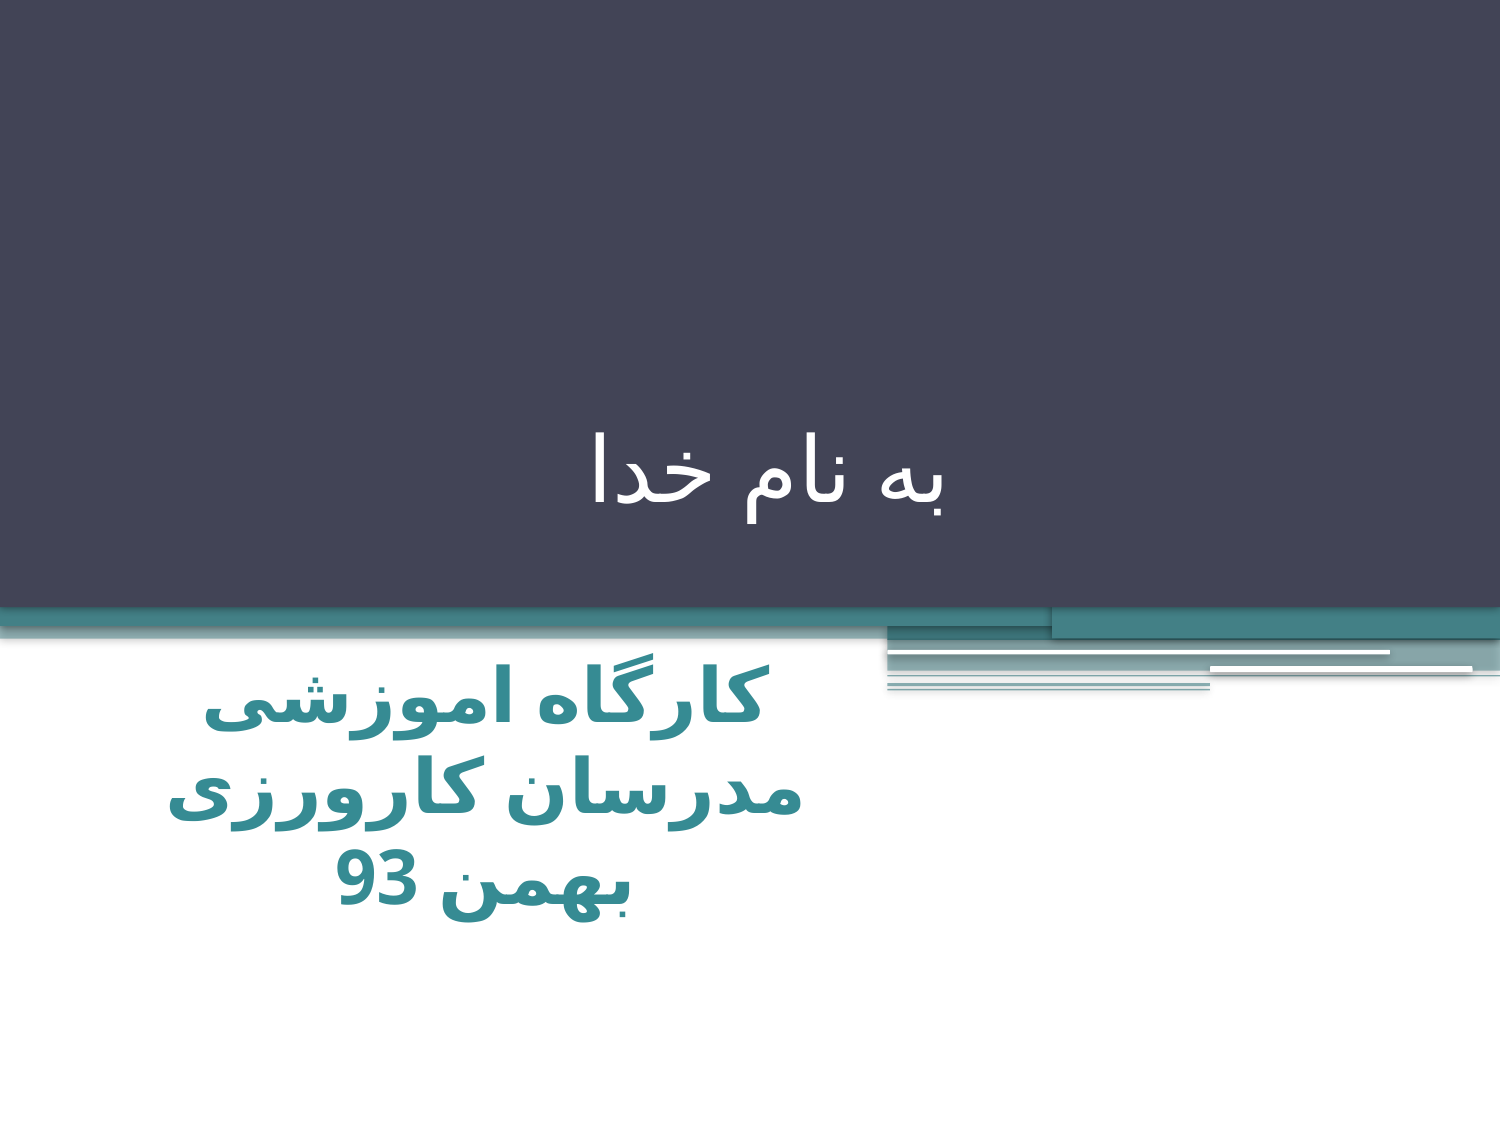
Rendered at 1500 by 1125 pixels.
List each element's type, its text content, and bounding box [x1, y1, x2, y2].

subtitle کارگاه اموزشی مدرسان کارورزی بهمن 93 [75, 639, 888, 928]
title به نام خدا [75, 287, 1463, 529]
